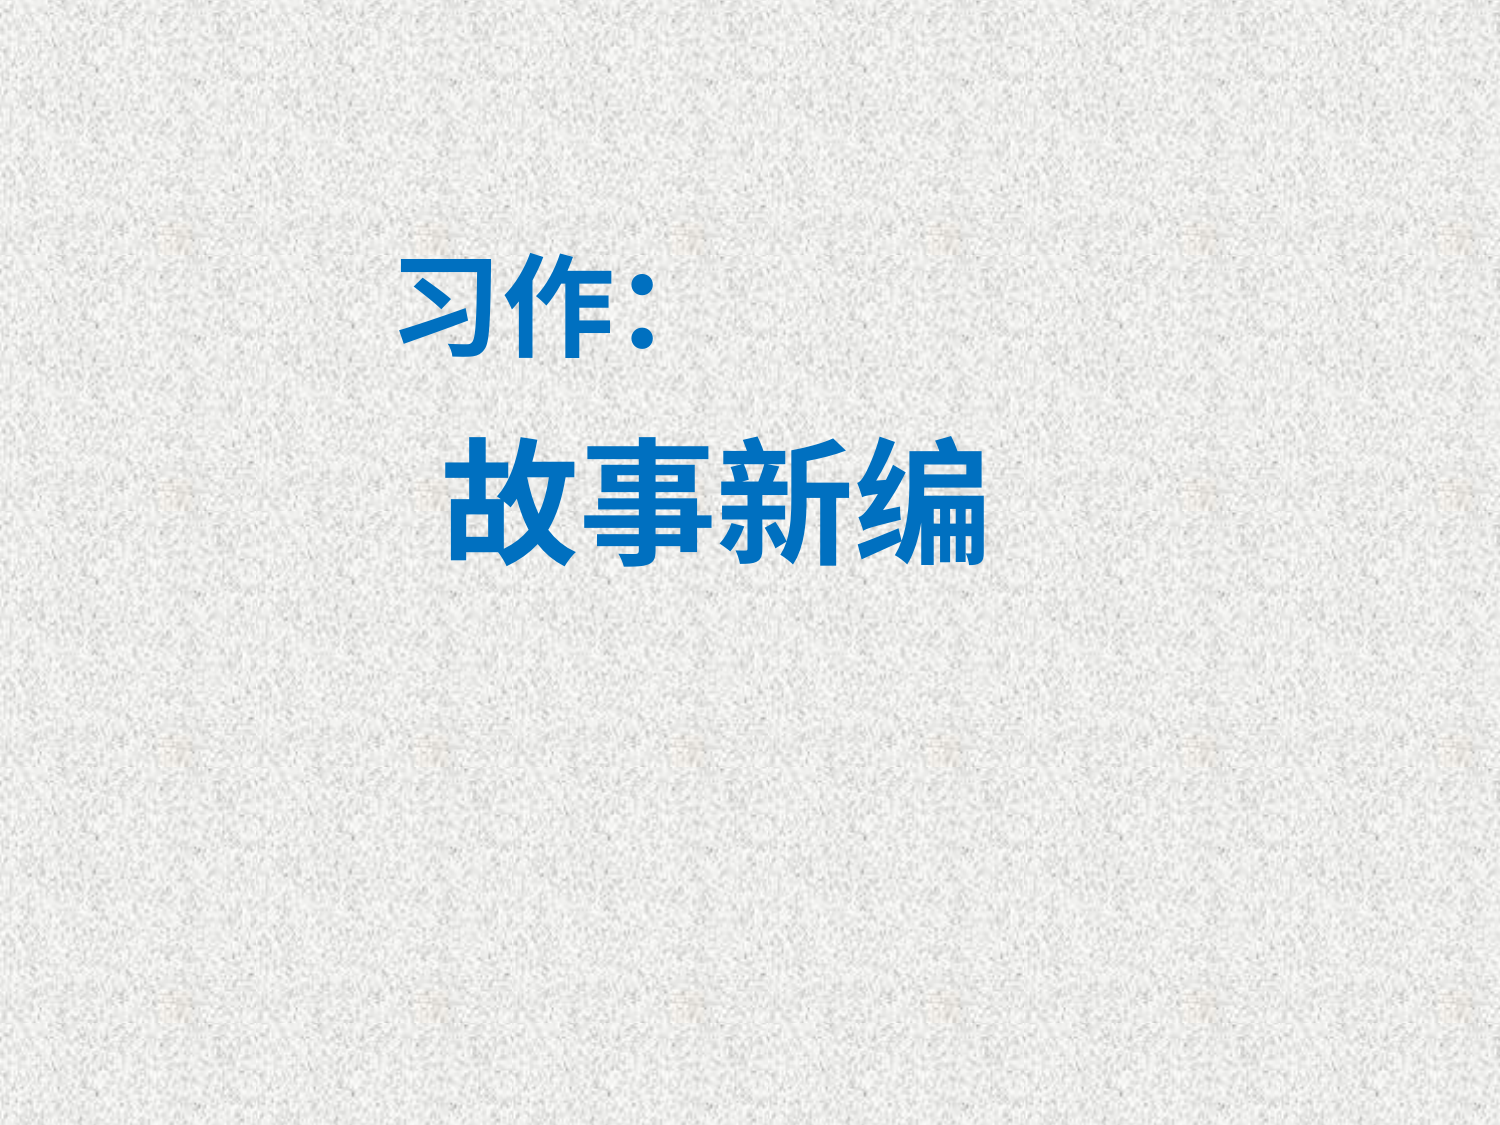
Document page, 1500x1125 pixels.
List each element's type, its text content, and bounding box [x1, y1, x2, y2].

text_box 故事新编 [427, 410, 1007, 590]
text_box 习作： [374, 160, 742, 379]
picture [0, 0, 1500, 1125]
